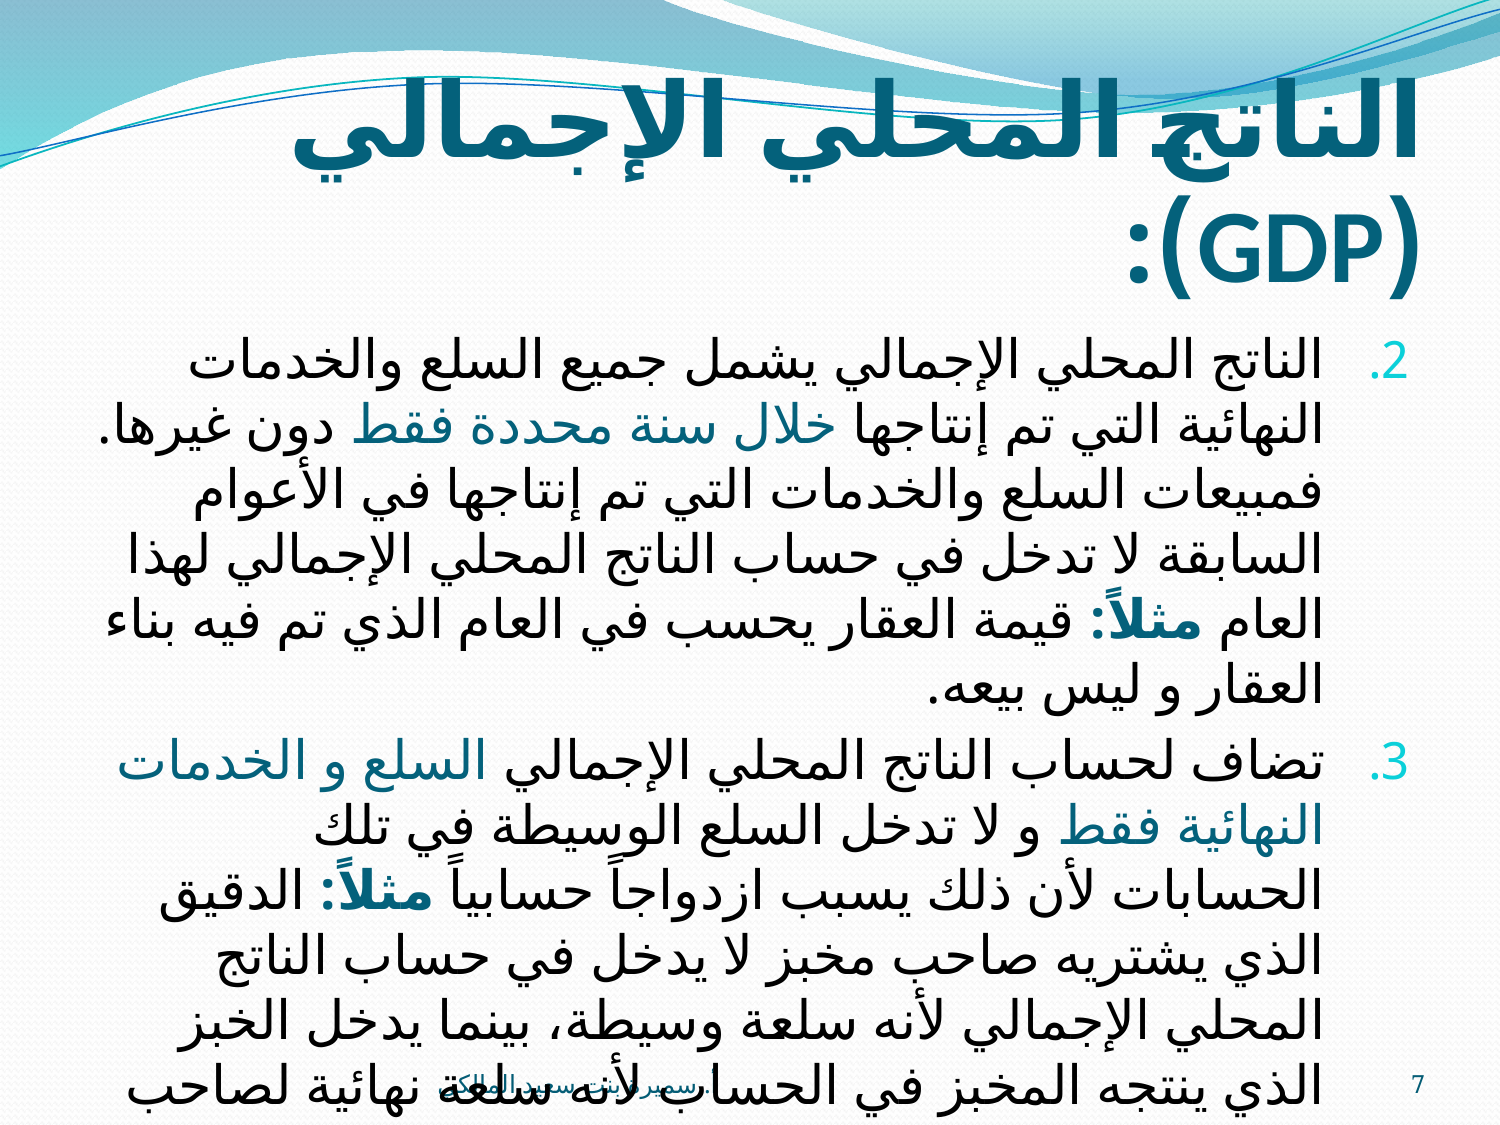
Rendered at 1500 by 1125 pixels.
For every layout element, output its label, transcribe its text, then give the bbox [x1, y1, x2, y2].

list الناتج المحلي الإجمالي يشمل جميع السلع والخدمات النهائية التي تم إنتاجها خلال سنة محددة فقط دون غيرها. فمبيعات السلع والخدمات التي تم إنتاجها في الأعوام السابقة لا تدخل في حساب الناتج المحلي الإجمالي لهذا العام مثلاً: قيمة العقار يحسب في العام الذي تم فيه بناء العقار و ليس بيعه. تضاف لحساب الناتج المحلي الإجمالي السلع و الخدمات النهائية فقط و لا تدخل السلع الوسيطة في تلك الحسابات لأن ذلك يسبب ازدواجاً حسابياً مثلاً: الدقيق الذي يشتريه صاحب مخبز لا يدخل في حساب الناتج المحلي الإجمالي لأنه سلعة وسيطة، بينما يدخل الخبز الذي ينتجه المخبز في الحساب لأنه سلعة نهائية لصاحب المخبز. [75, 317, 1425, 1038]
footer أ. سميرة بنت سعيد المالكي [437, 1042, 988, 1103]
slide_number 7 [1299, 1042, 1425, 1103]
title الناتج المحلي الإجمالي (GDP): [75, 115, 1425, 303]
